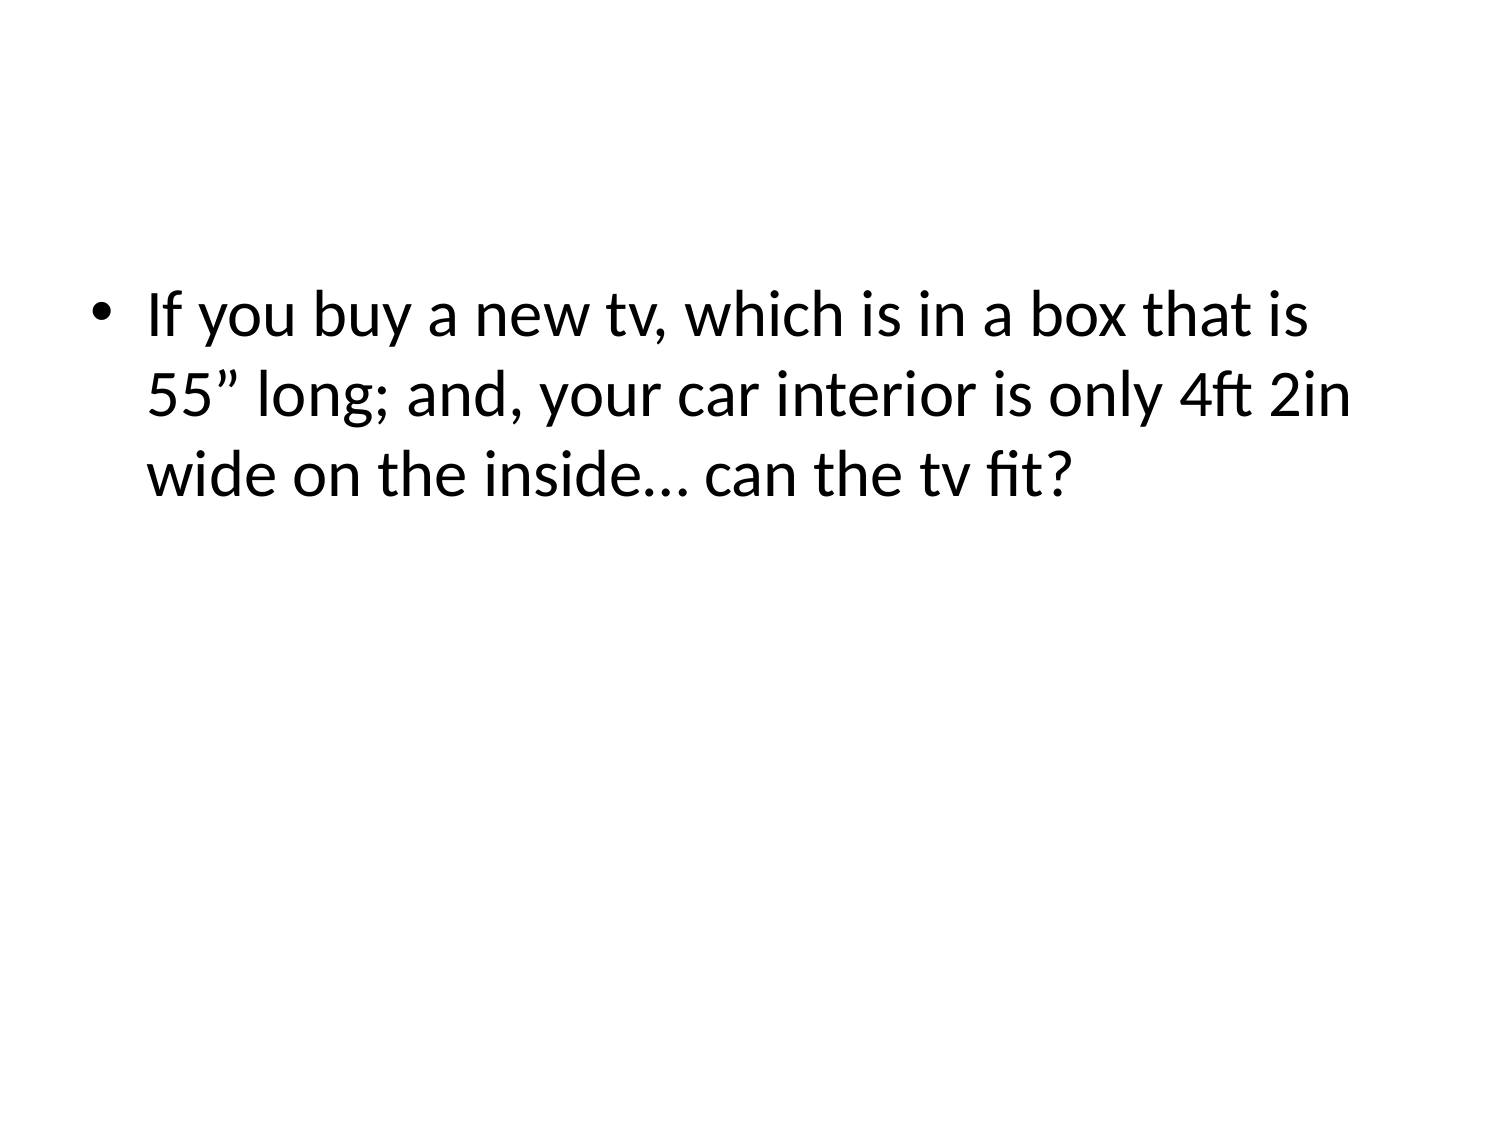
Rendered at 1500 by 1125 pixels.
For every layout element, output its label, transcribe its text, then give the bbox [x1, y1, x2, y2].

list If you buy a new tv, which is in a box that is 55” long; and, your car interior is only 4ft 2in wide on the inside… can the tv fit? [75, 262, 1425, 1005]
